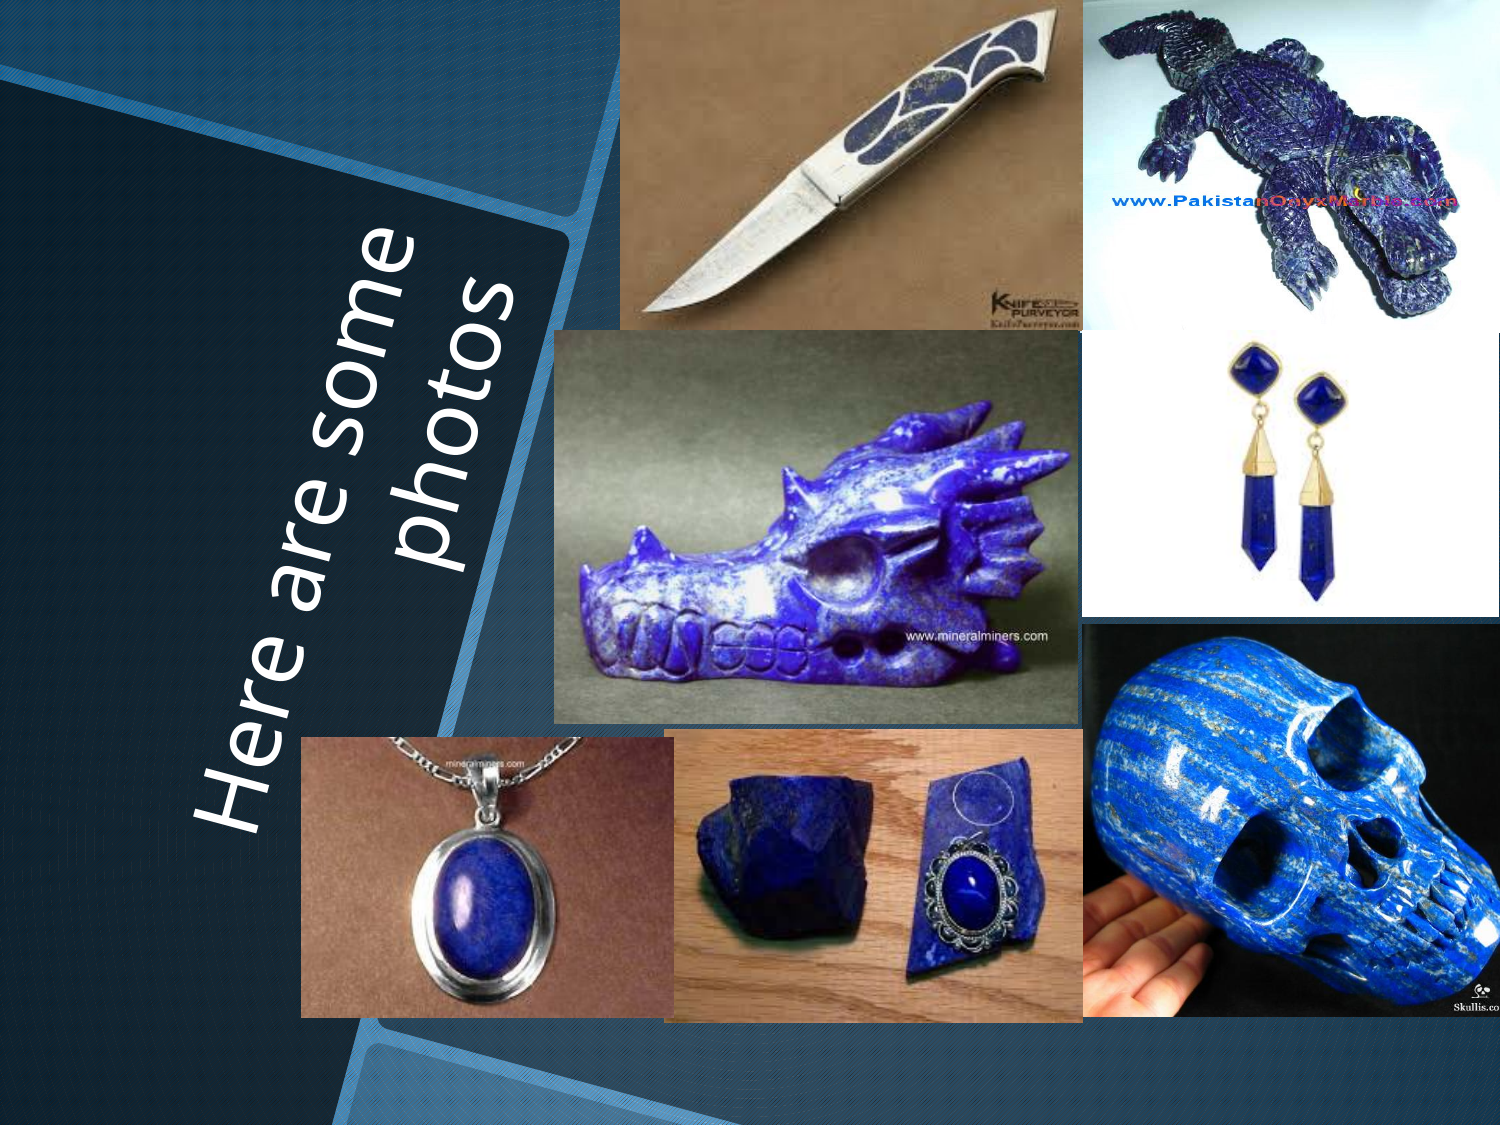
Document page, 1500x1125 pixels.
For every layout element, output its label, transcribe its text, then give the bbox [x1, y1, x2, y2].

picture [300, 623, 1500, 1024]
picture [553, 0, 1500, 724]
title Here are some photos [69, 181, 554, 1056]
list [1089, 0, 1500, 327]
